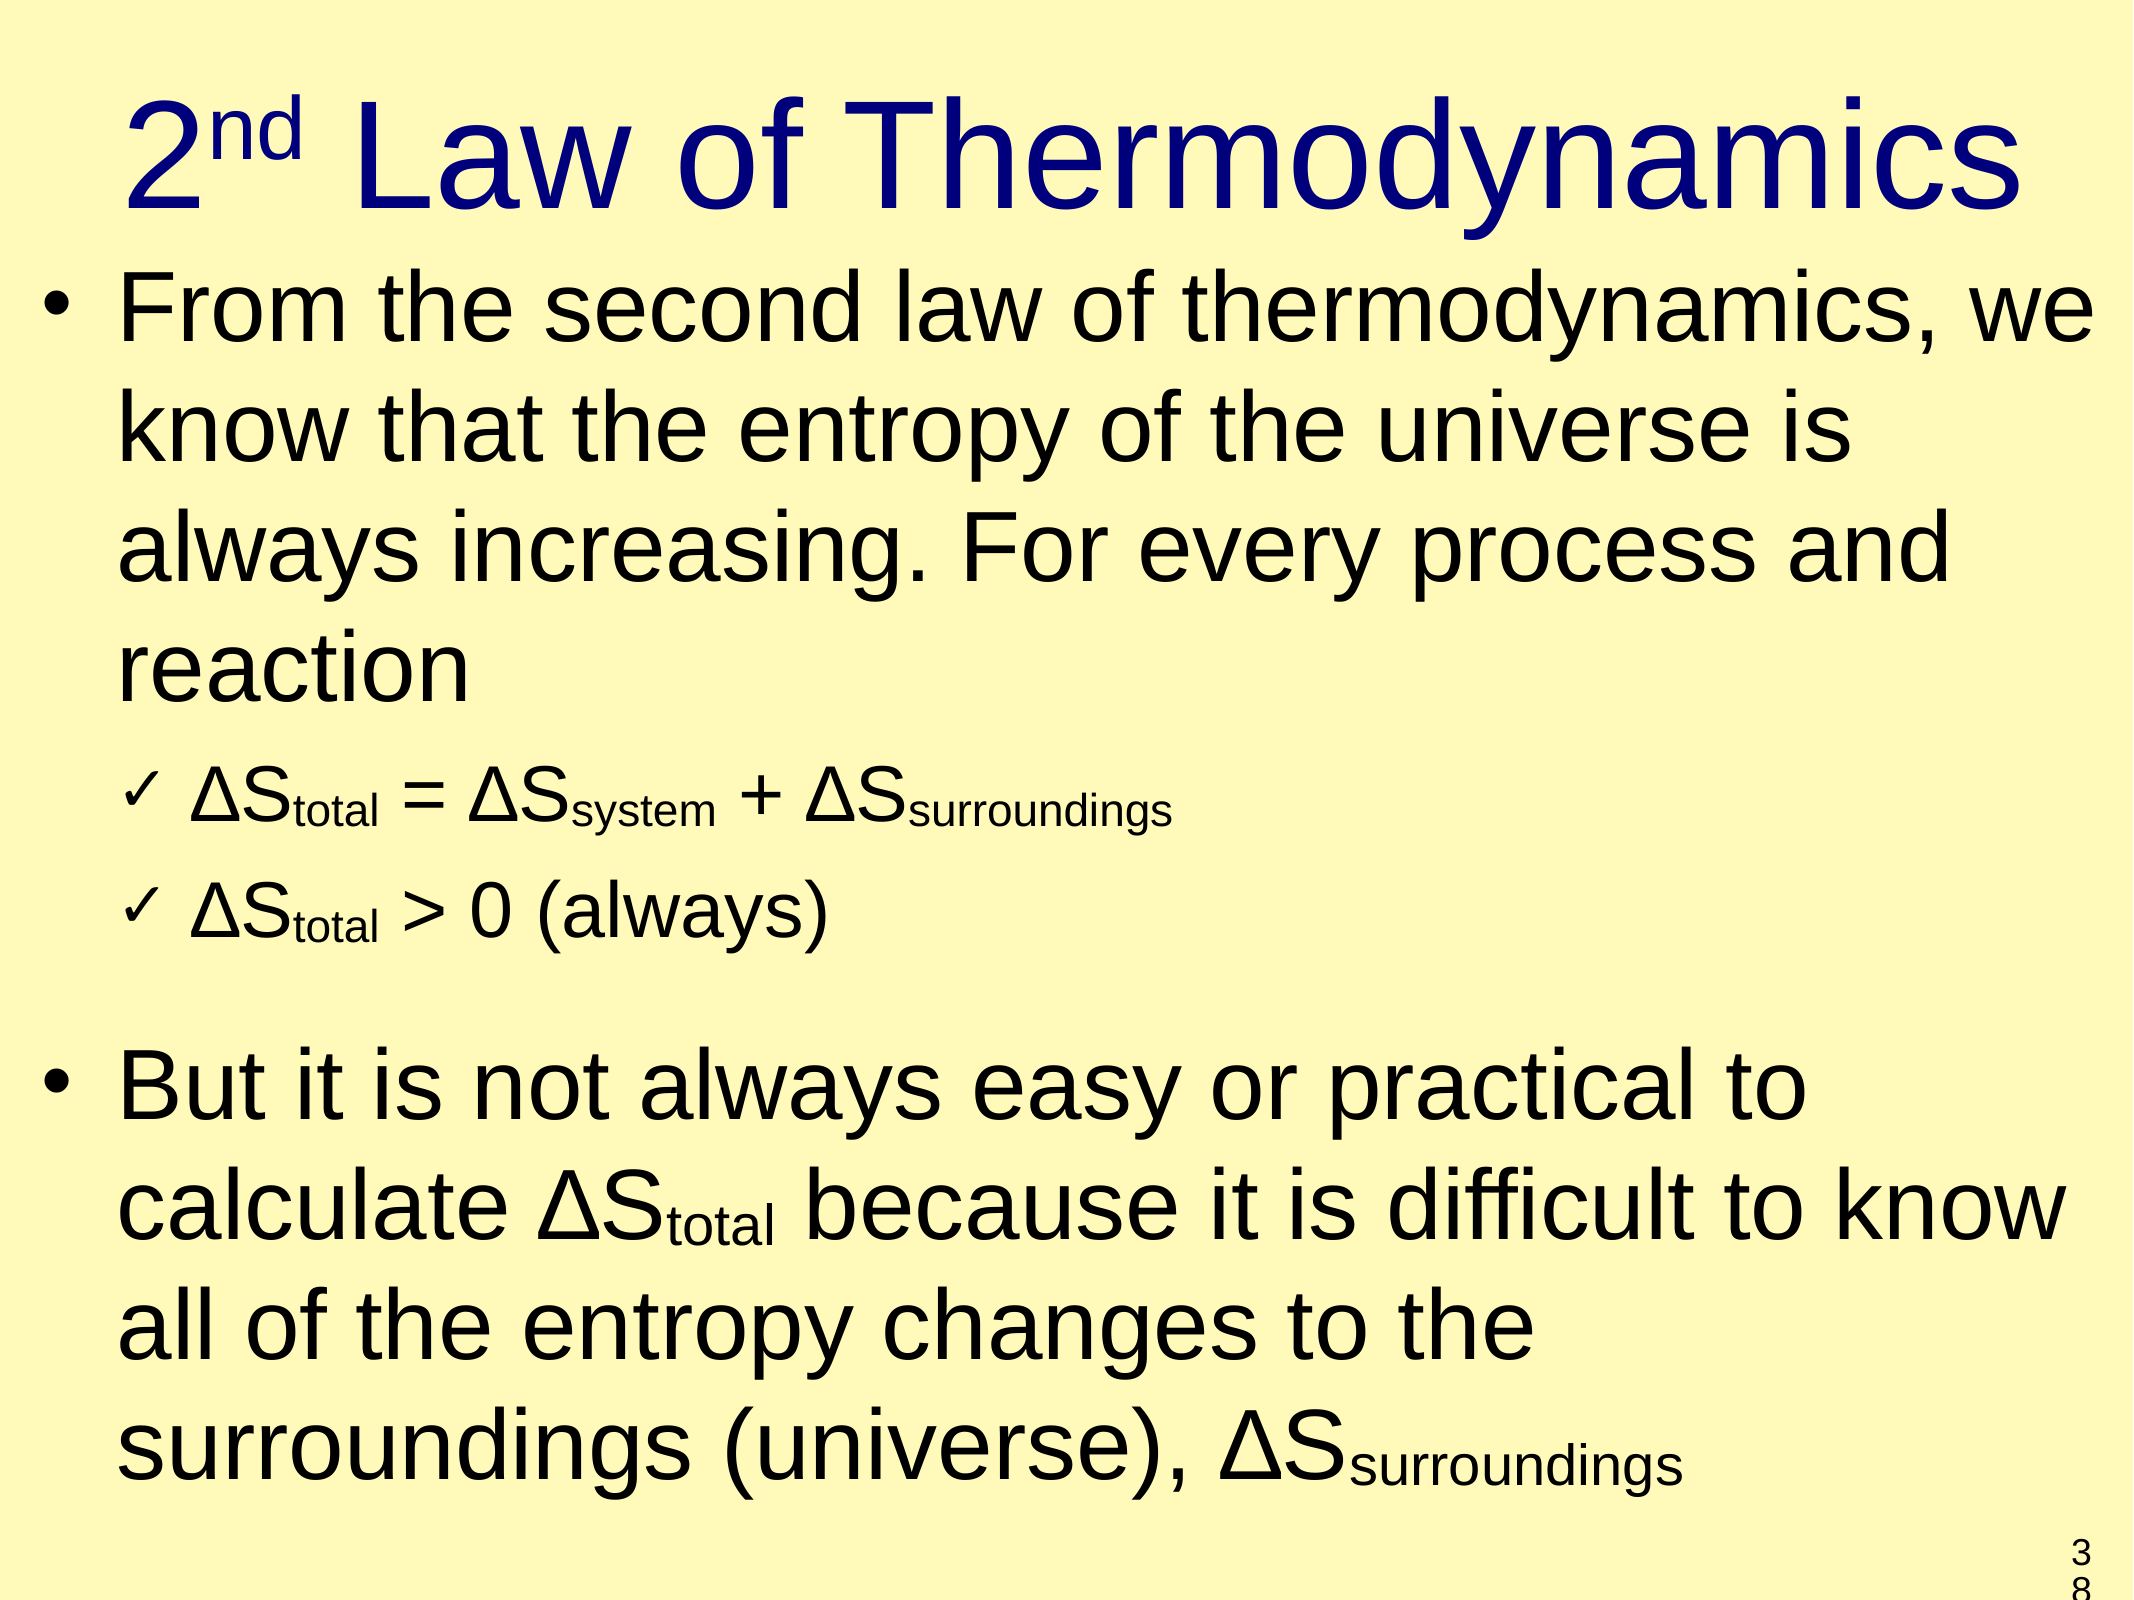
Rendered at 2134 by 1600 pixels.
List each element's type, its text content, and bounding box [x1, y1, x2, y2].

title 2nd Law of Thermodynamics [32, 41, 2116, 253]
list From the second law of thermodynamics, we know that the entropy of the universe is always increasing. For every process and reaction ∆Stotal = ∆Ssystem + ∆Ssurroundings ∆Stotal > 0 (always) But it is not always easy or practical to calculate ∆Stotal because it is difficult to know all of the entropy changes to the surroundings (universe), ∆Ssurroundings [41, 241, 2118, 1600]
